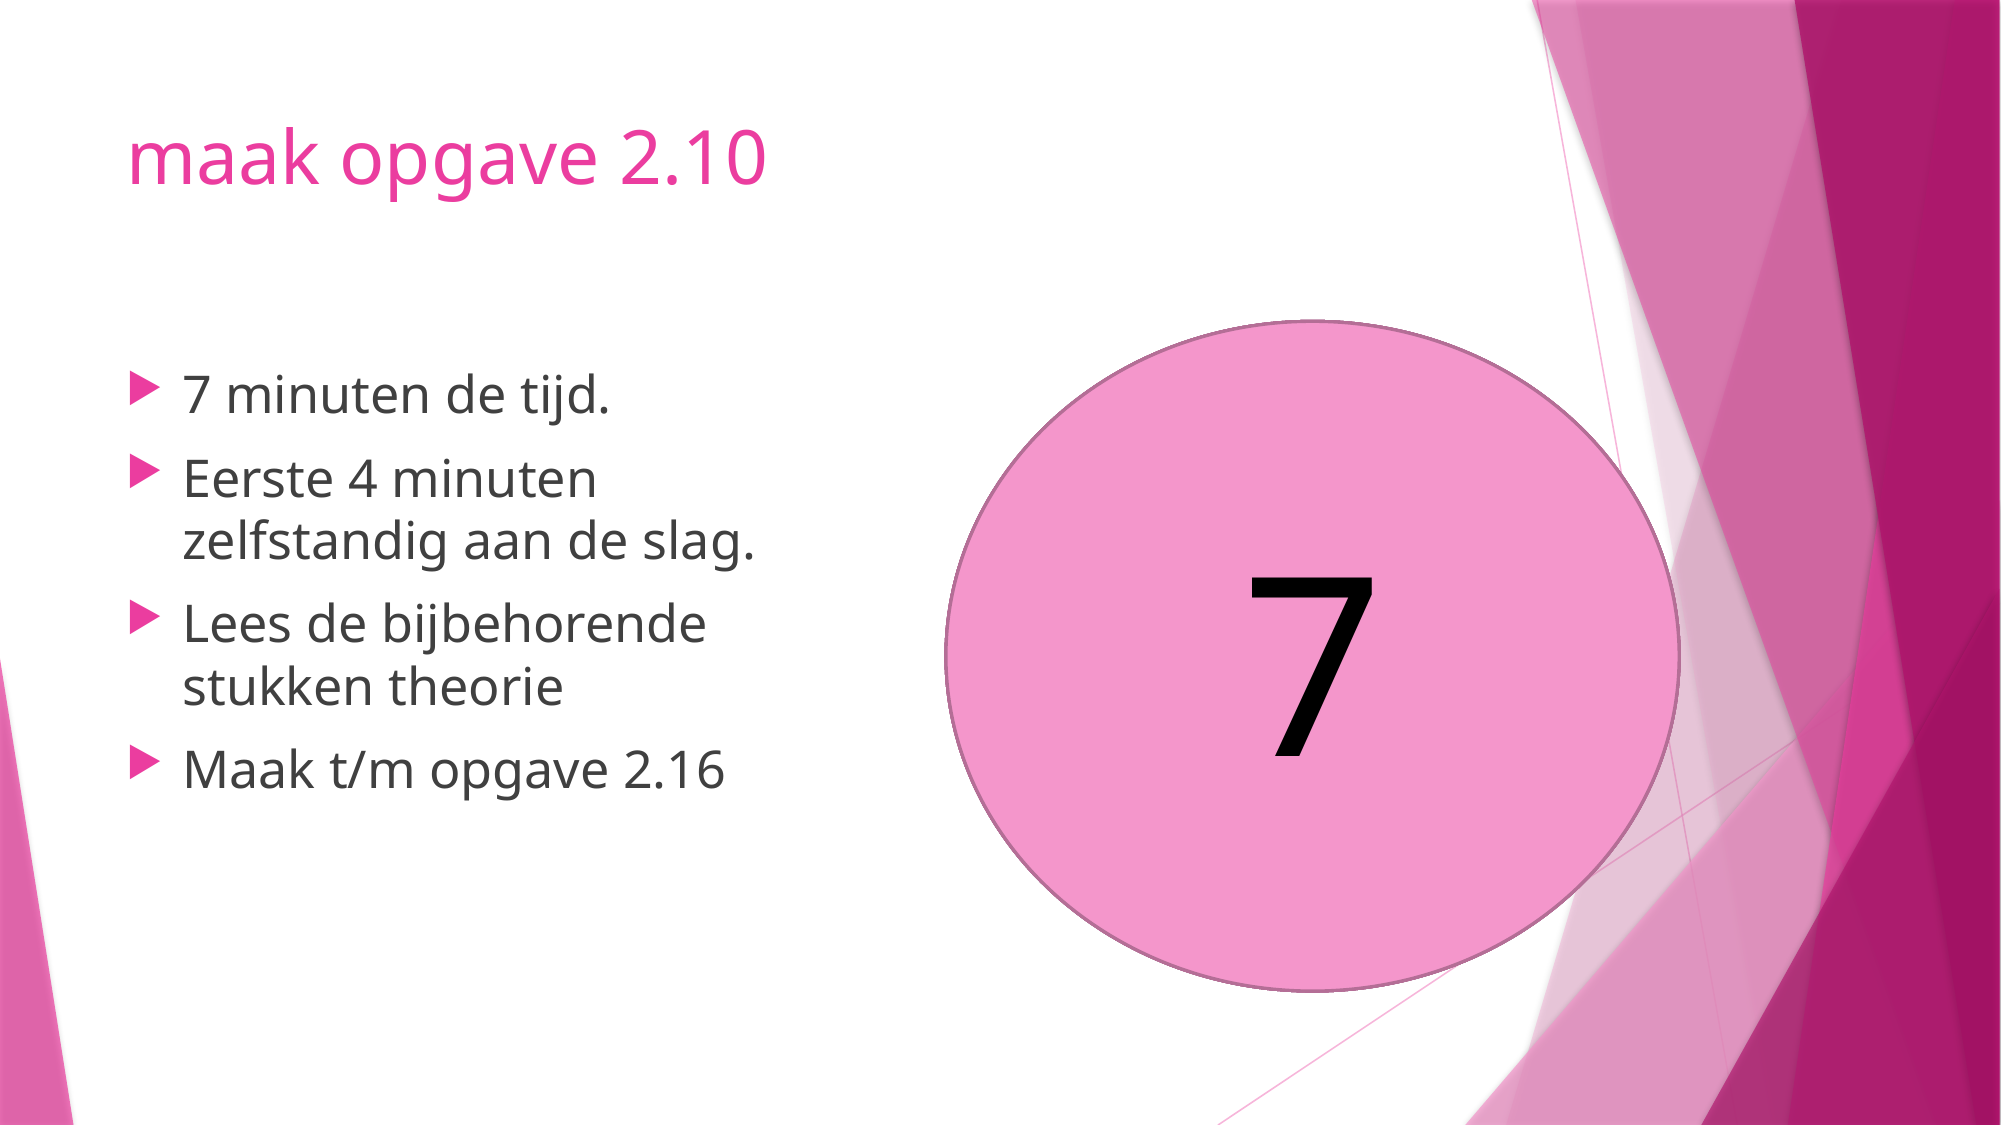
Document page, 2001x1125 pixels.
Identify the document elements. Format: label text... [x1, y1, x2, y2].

text_box 7 [944, 319, 1681, 993]
list 7 minuten de tijd. Eerste 4 minuten zelfstandig aan de slag. Lees de bijbehorende stukken theorie Maak t/m opgave 2.16 [111, 354, 774, 992]
title maak opgave 2.10 [111, 101, 1522, 319]
